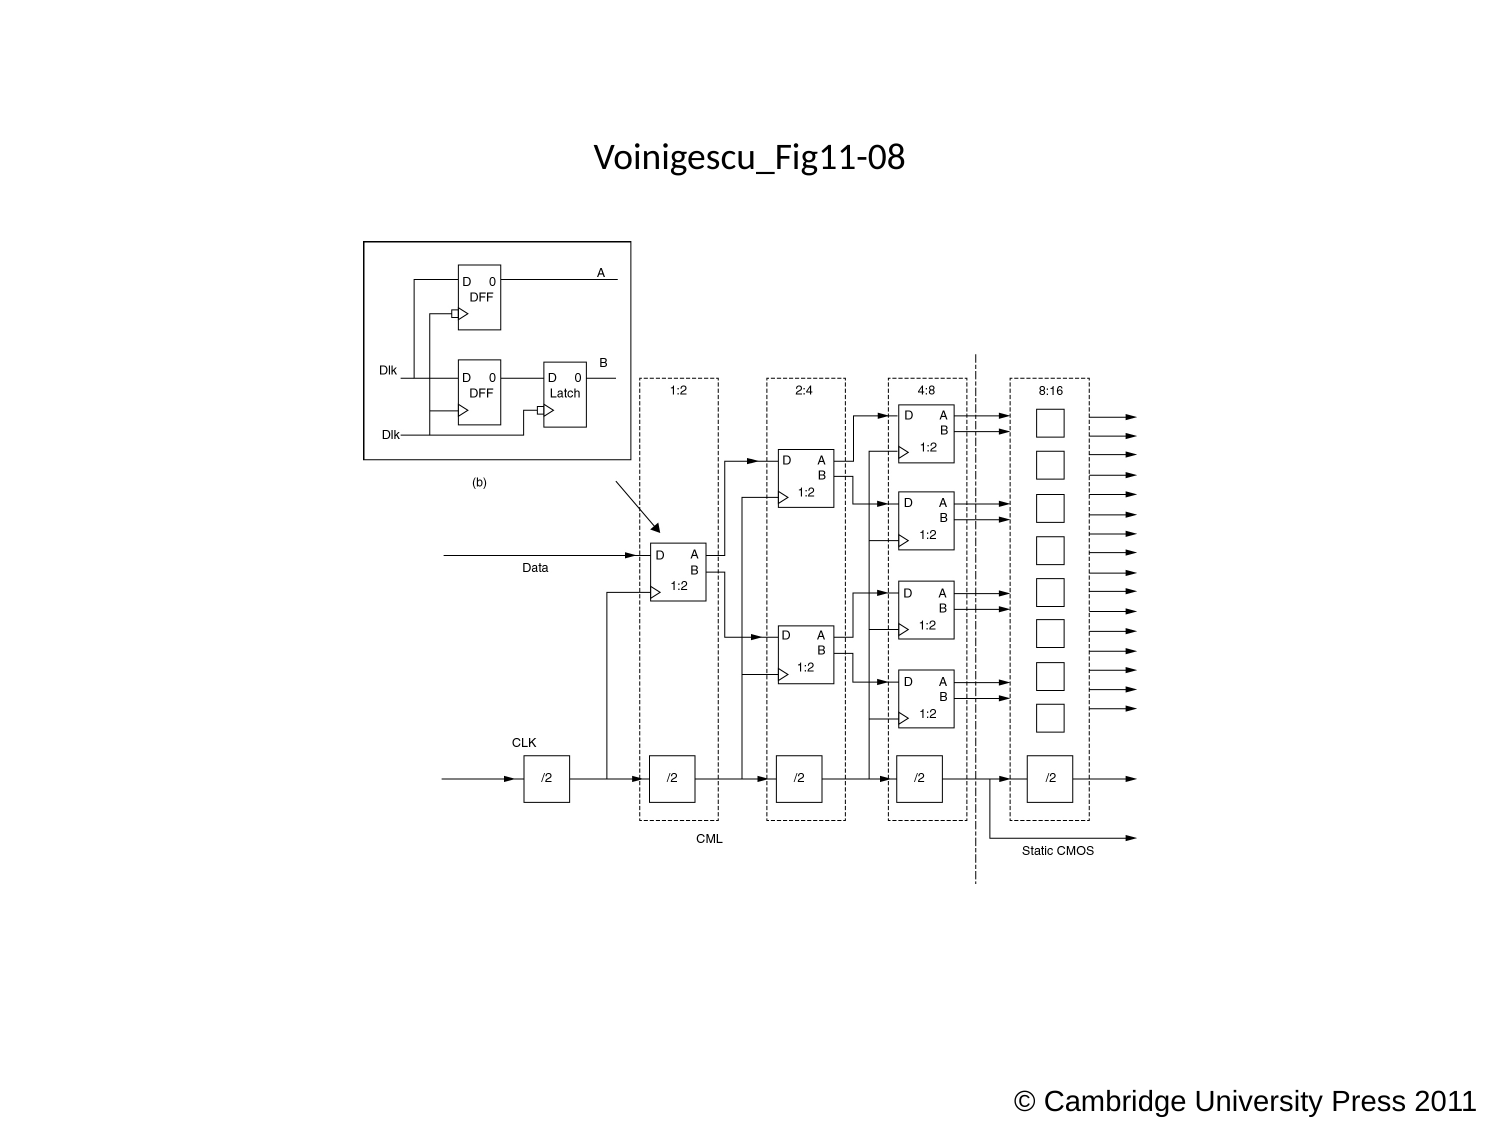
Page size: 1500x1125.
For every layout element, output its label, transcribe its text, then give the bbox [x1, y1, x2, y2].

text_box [363, 124, 1137, 884]
text_box © Cambridge University Press 2011 [907, 1074, 1493, 1125]
